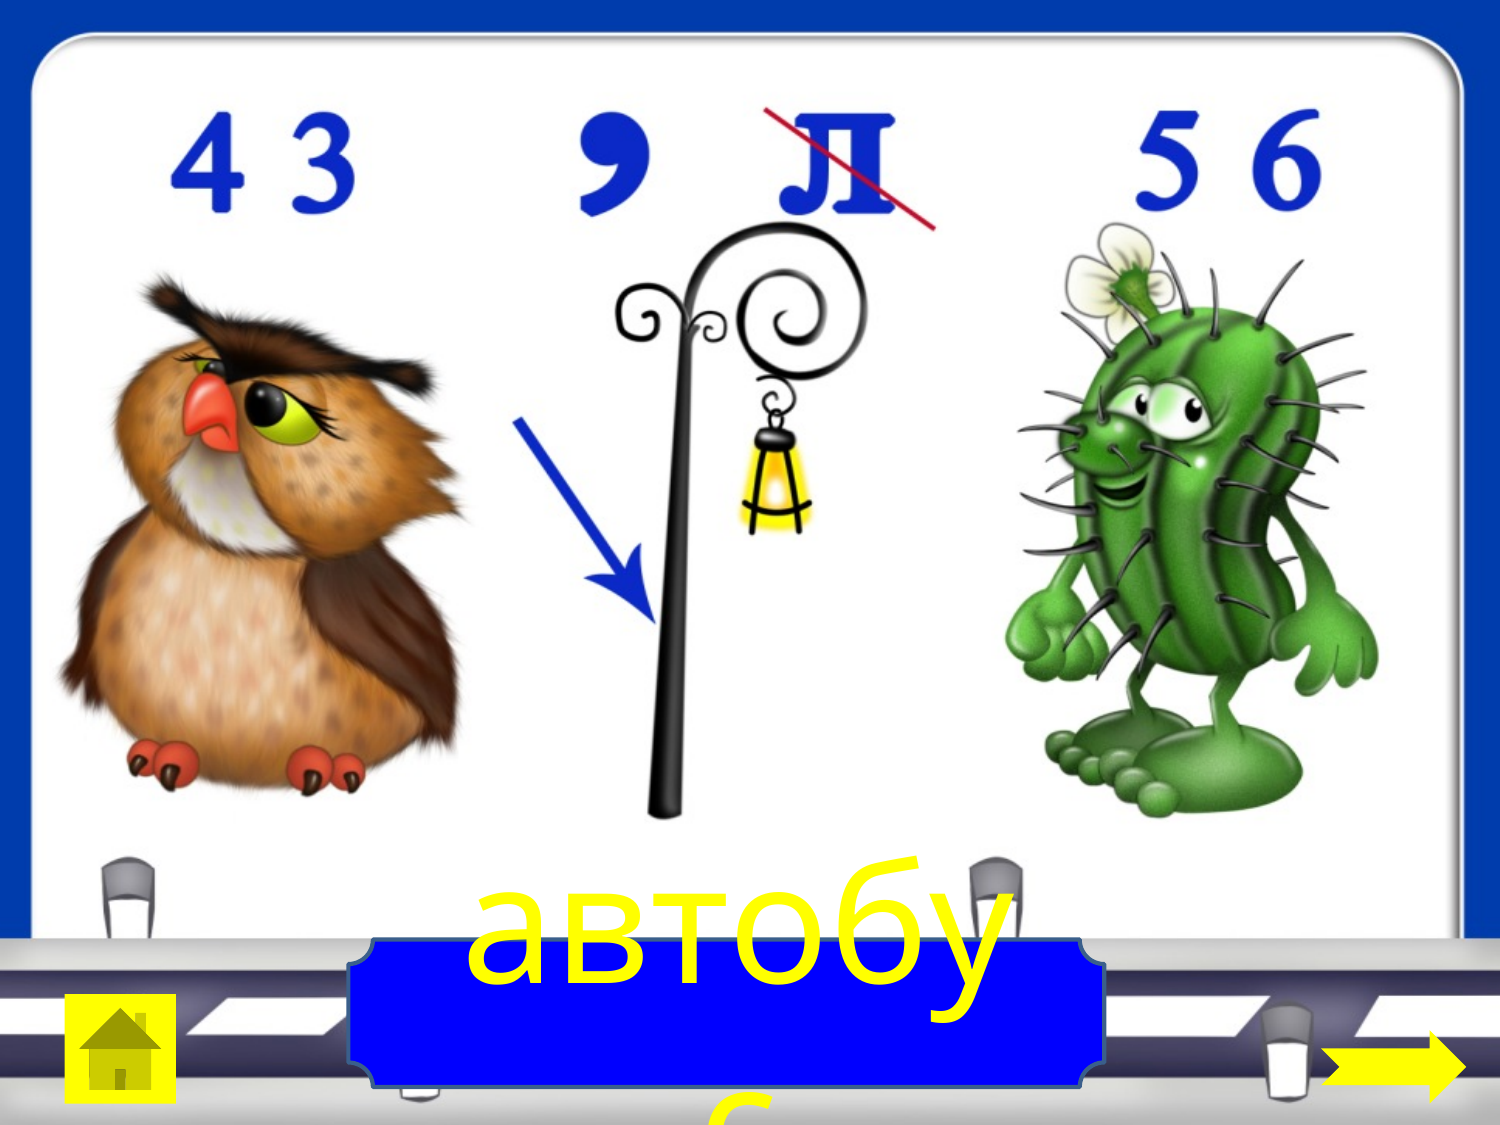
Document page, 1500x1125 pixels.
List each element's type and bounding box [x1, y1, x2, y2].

list [0, 0, 1500, 1125]
